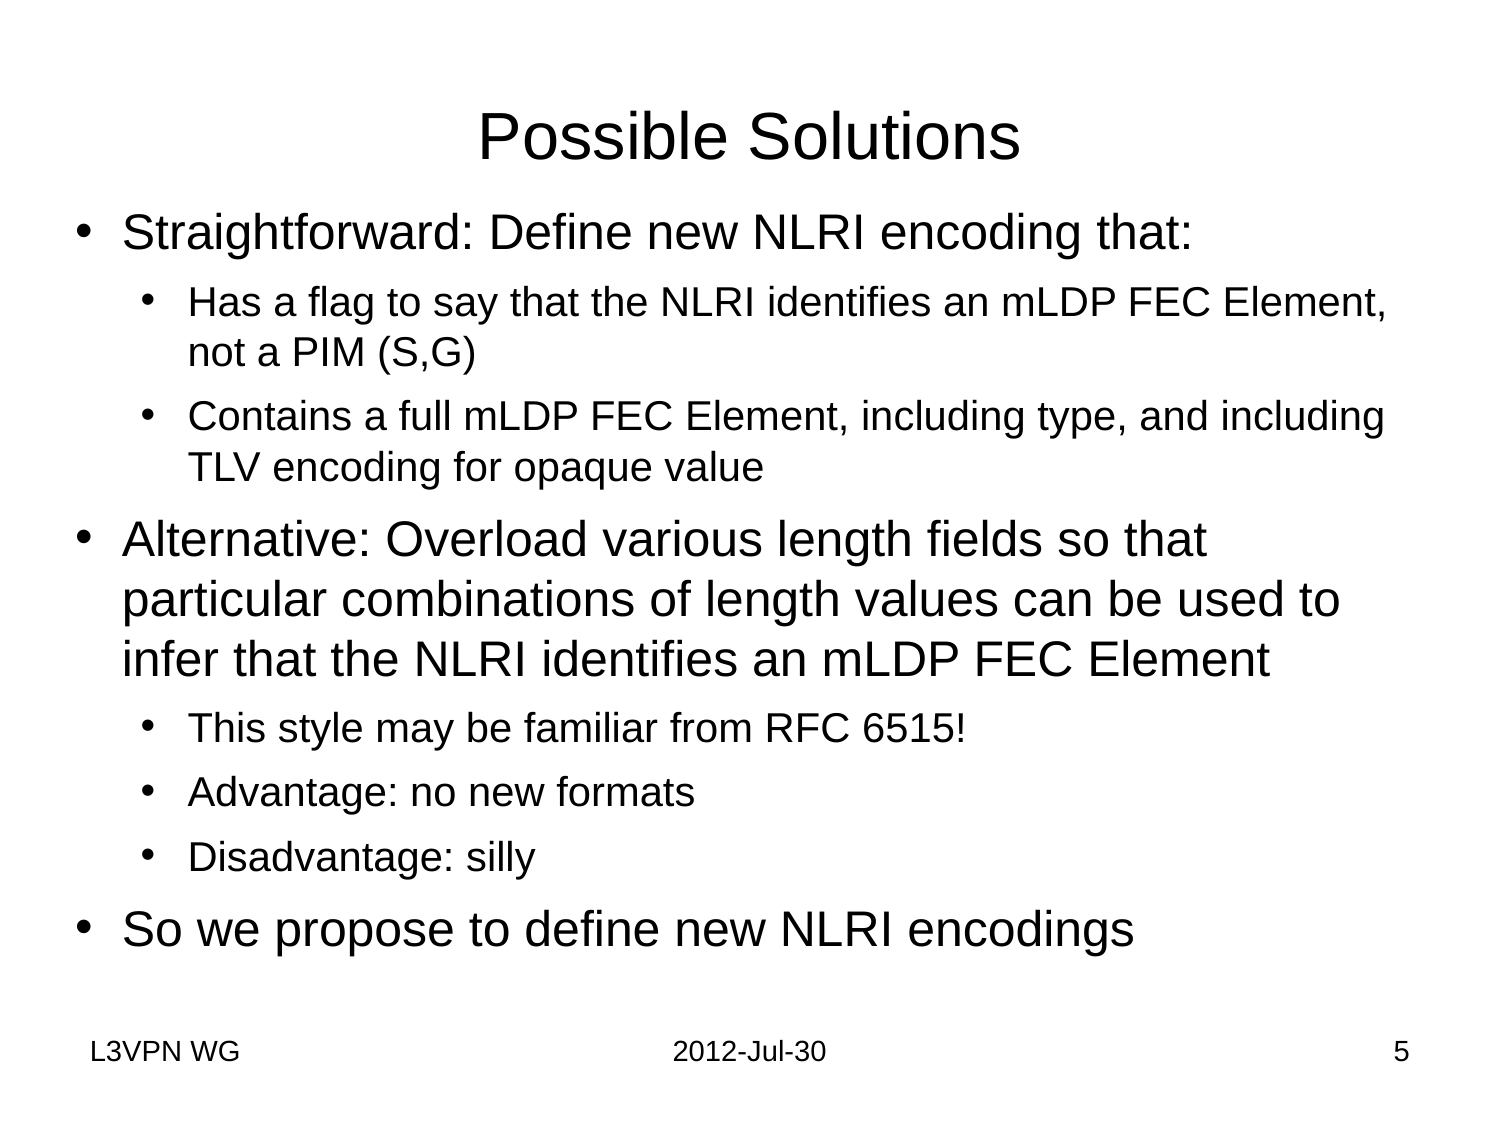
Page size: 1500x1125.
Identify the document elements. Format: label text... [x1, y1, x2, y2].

slide_number 5 [1074, 1024, 1425, 1103]
list Straightforward: Define new NLRI encoding that: Has a flag to say that the NLRI identifies an mLDP FEC Element, not a PIM (S,G) Contains a full mLDP FEC Element, including type, and including TLV encoding for opaque value Alternative: Overload various length fields so that particular combinations of length values can be used to infer that the NLRI identifies an mLDP FEC Element This style may be familiar from RFC 6515! Advantage: no new formats Disadvantage: silly So we propose to define new NLRI encodings [74, 199, 1426, 1013]
title Possible Solutions [74, 52, 1426, 199]
slide_number L3VPN WG [74, 1024, 425, 1110]
footer 2012-Jul-30 [512, 1024, 988, 1103]
